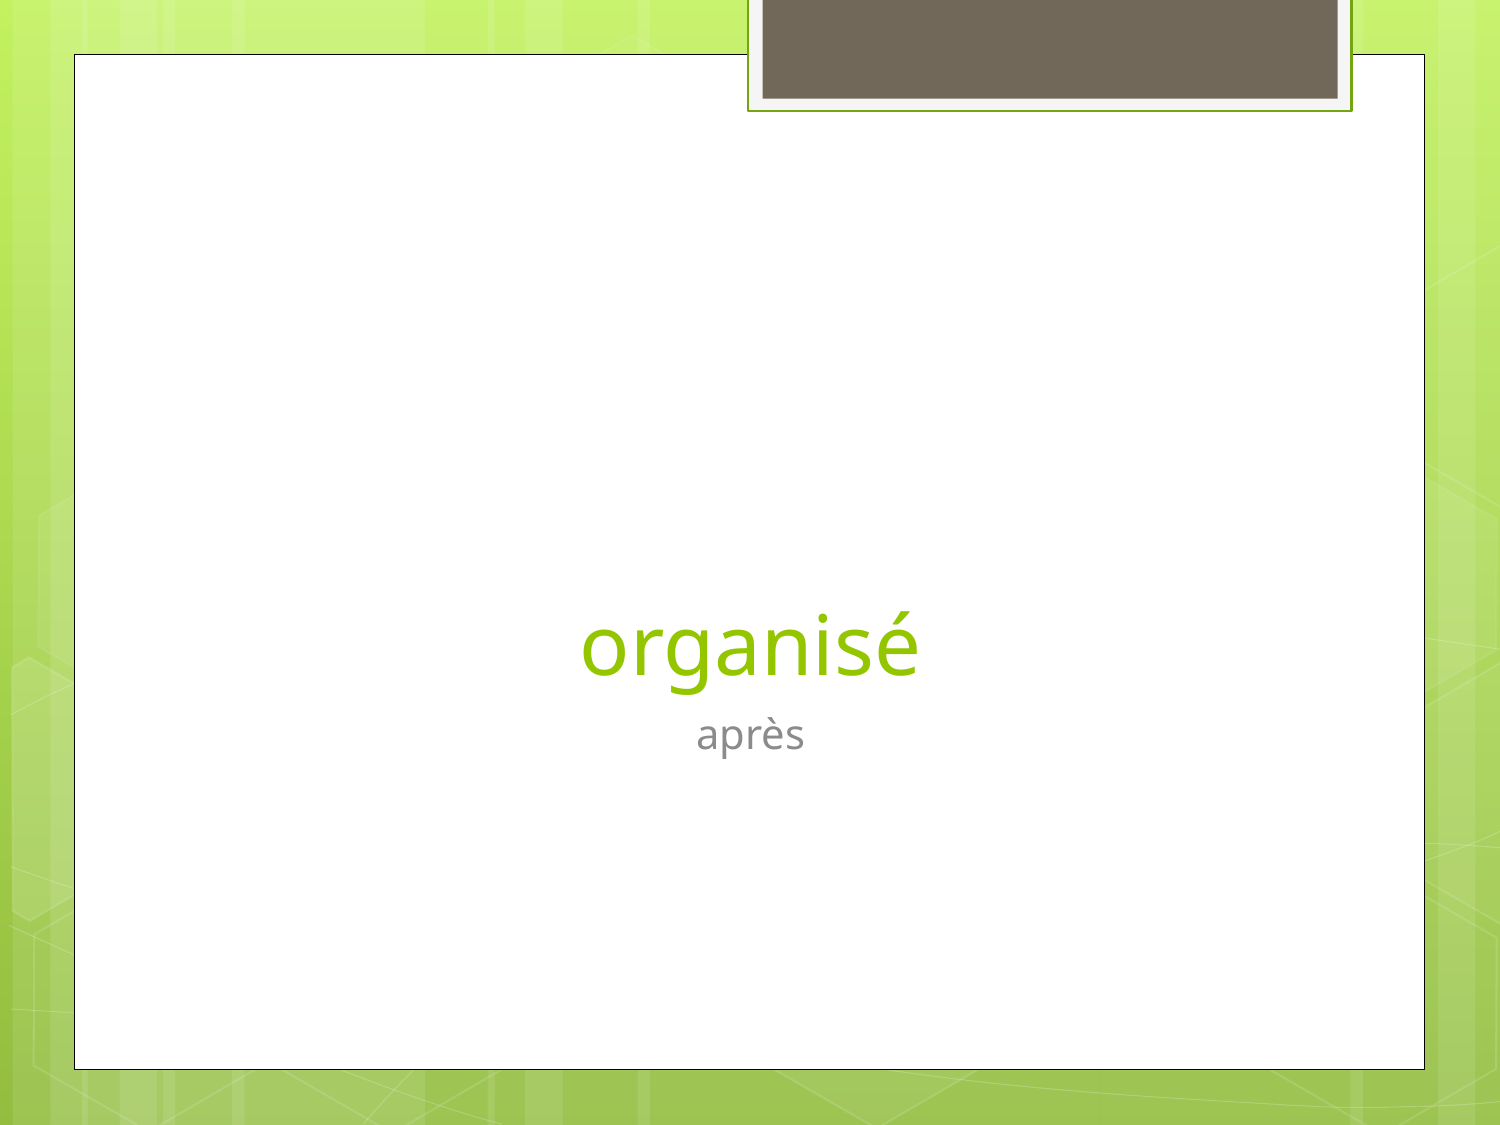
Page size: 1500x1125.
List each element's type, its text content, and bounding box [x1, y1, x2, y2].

title organisé [206, 475, 1296, 699]
list après [206, 699, 1296, 950]
